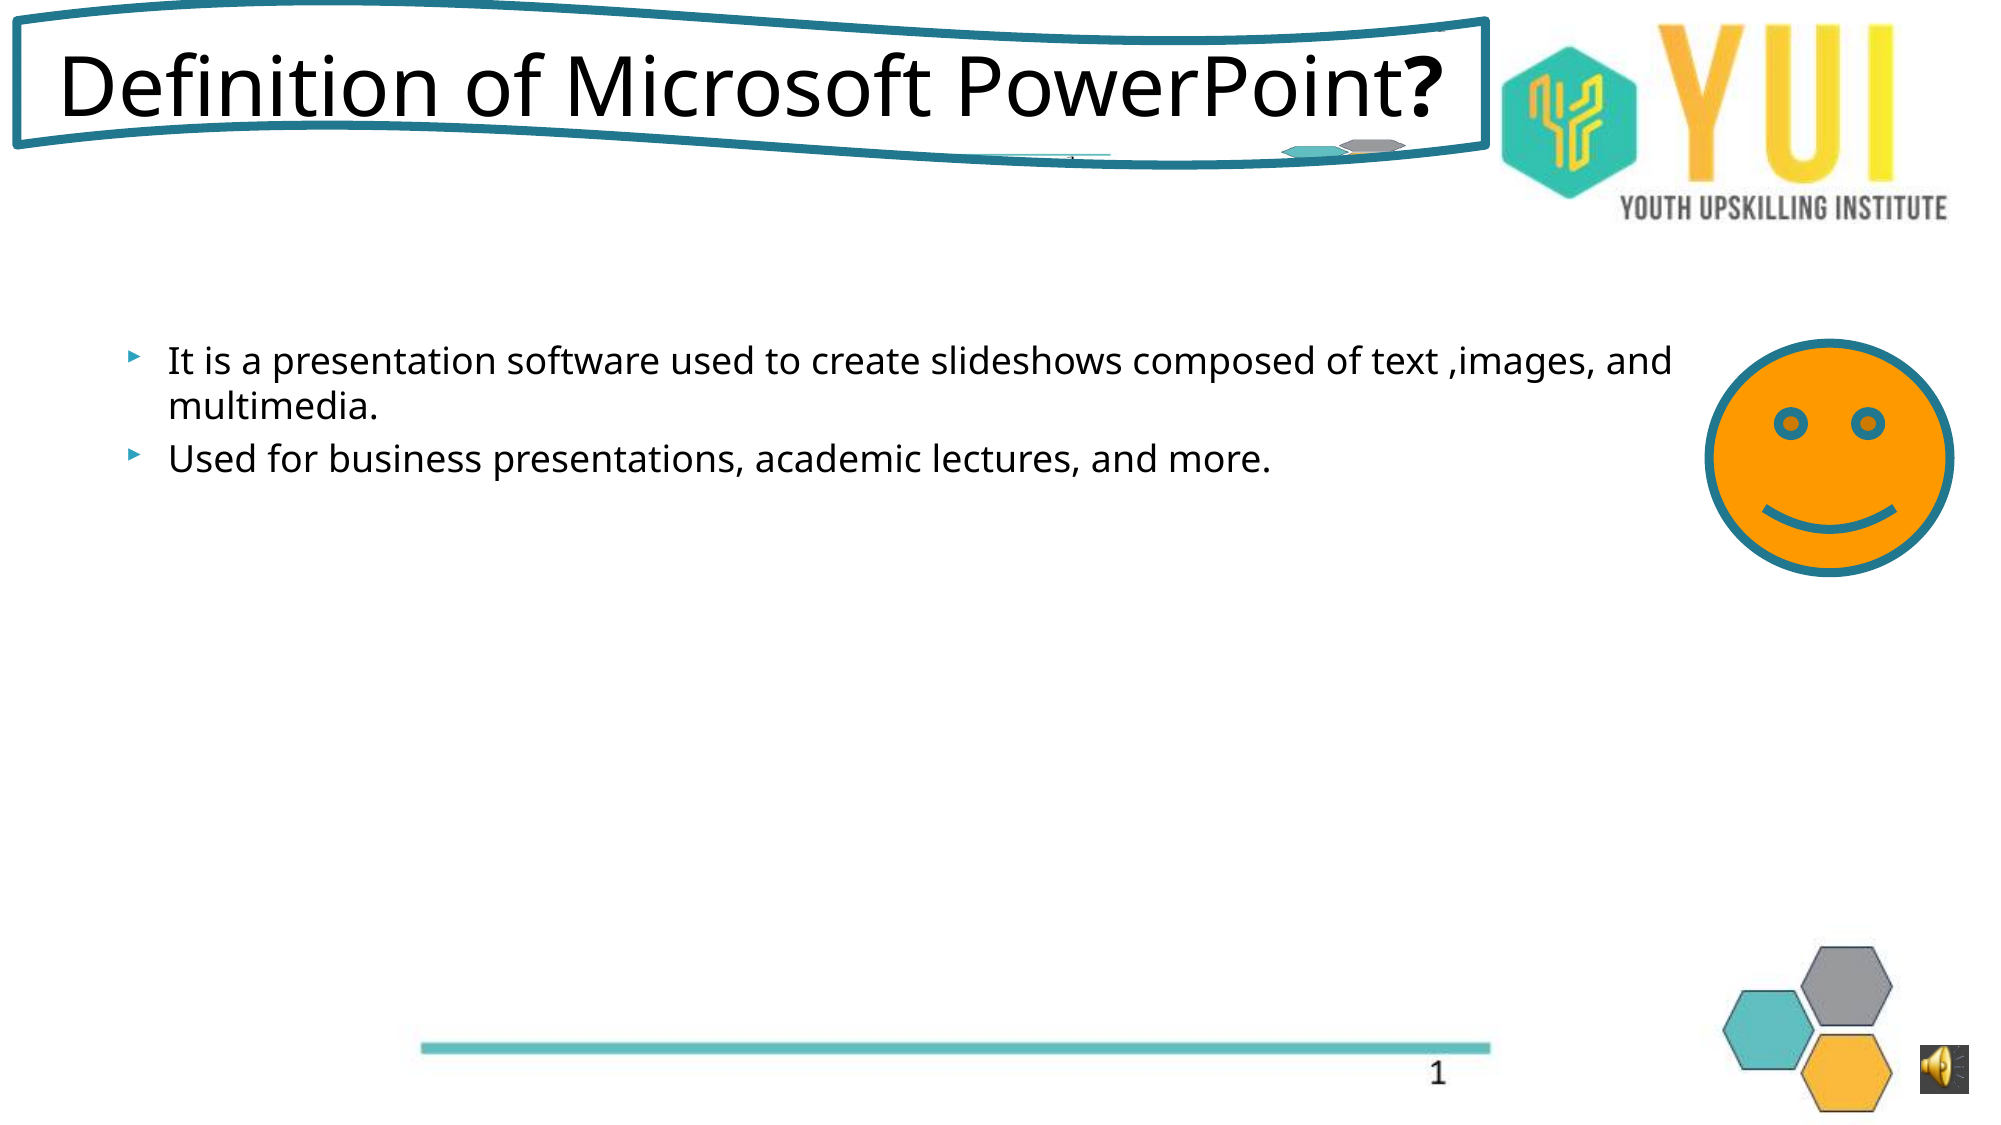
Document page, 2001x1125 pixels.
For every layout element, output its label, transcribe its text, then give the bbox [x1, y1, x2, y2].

text_box [1704, 338, 1955, 578]
list It is a presentation software used to create slideshows composed of text ,images, and multimedia. Used for business presentations, academic lectures, and more. [93, 329, 1894, 1072]
text_box Definition of Microsoft PowerPoint? [12, 0, 1490, 170]
picture [0, 0, 2001, 1125]
